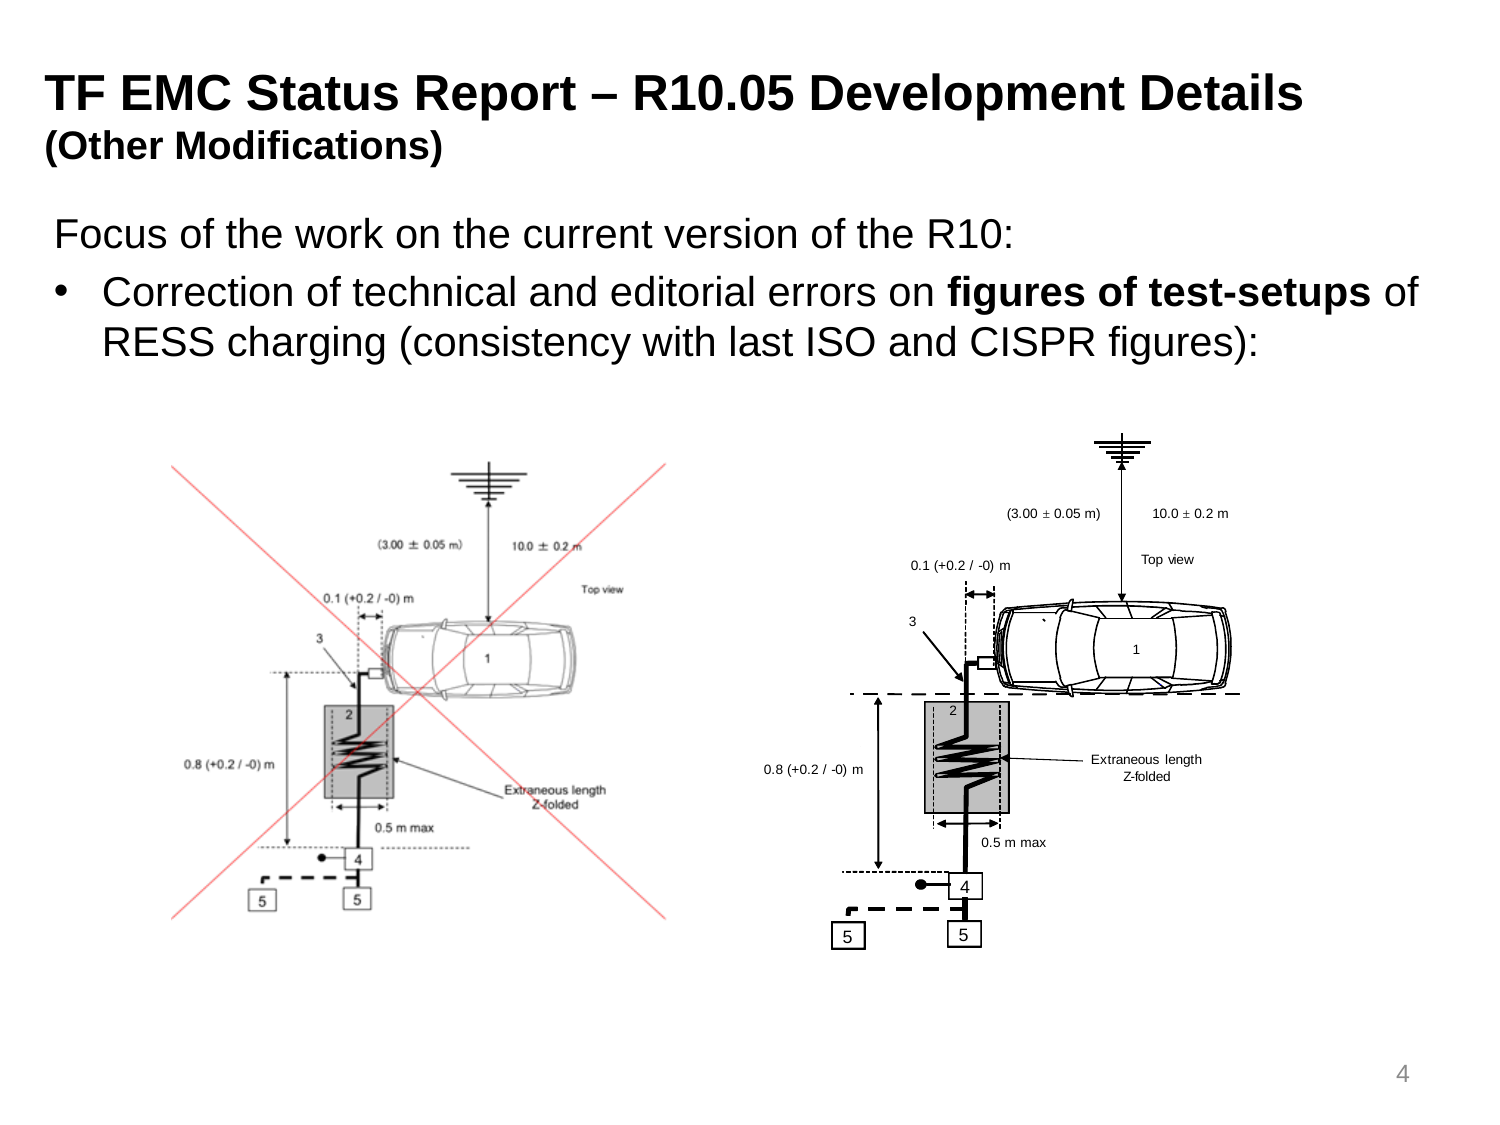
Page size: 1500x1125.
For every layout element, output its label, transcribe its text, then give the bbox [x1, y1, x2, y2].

text_box Focus of the work on the current version of the R10: Correction of technical and editorial errors on figures of test-setups of RESS charging (consistency with last ISO and CISPR figures): [39, 199, 1461, 763]
picture [754, 432, 1246, 959]
text_box TF EMC Status Report – R10.05 Development Details (Other Modifications) [29, 30, 1447, 197]
picture [170, 461, 668, 922]
slide_number 4 [1074, 1042, 1425, 1103]
